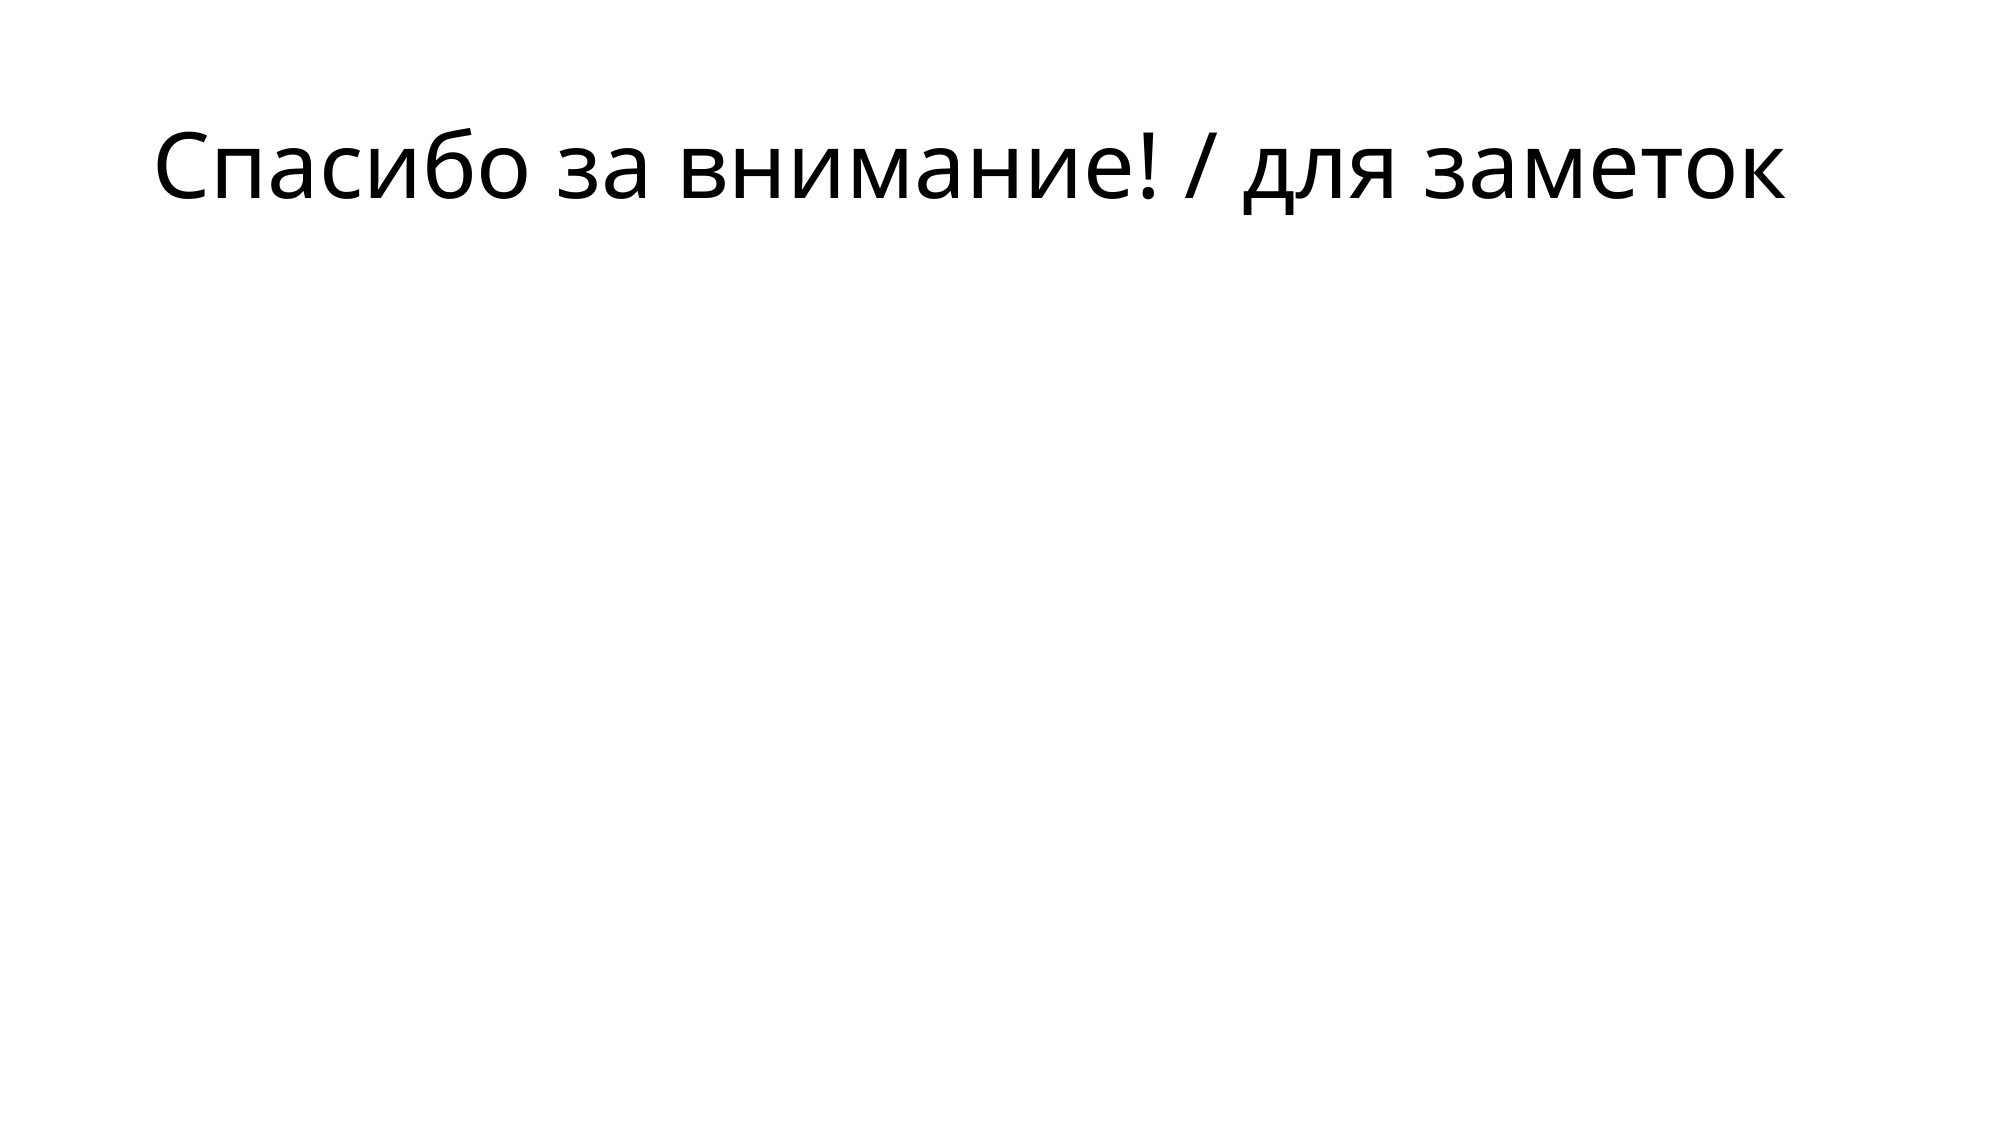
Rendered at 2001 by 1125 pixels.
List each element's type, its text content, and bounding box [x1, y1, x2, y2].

title Спасибо за внимание! / для заметок [137, 59, 1863, 278]
